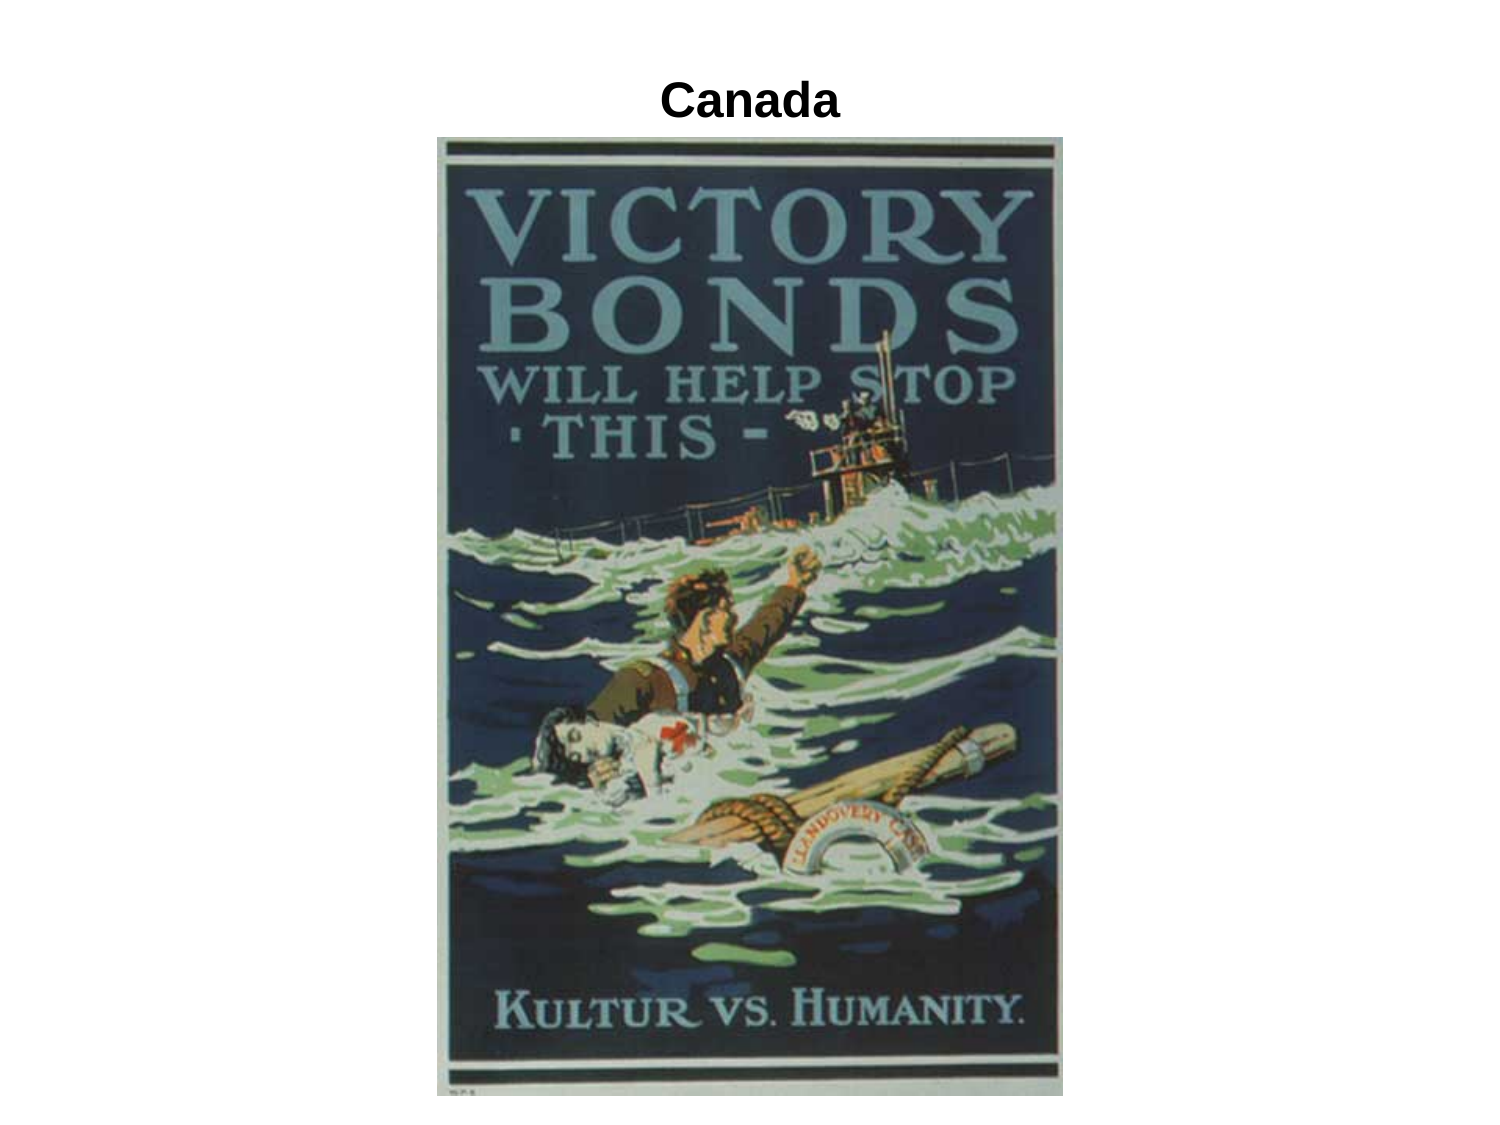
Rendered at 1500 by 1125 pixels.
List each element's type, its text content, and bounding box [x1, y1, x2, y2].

title Canada [74, 44, 1426, 151]
picture [437, 137, 1063, 1096]
